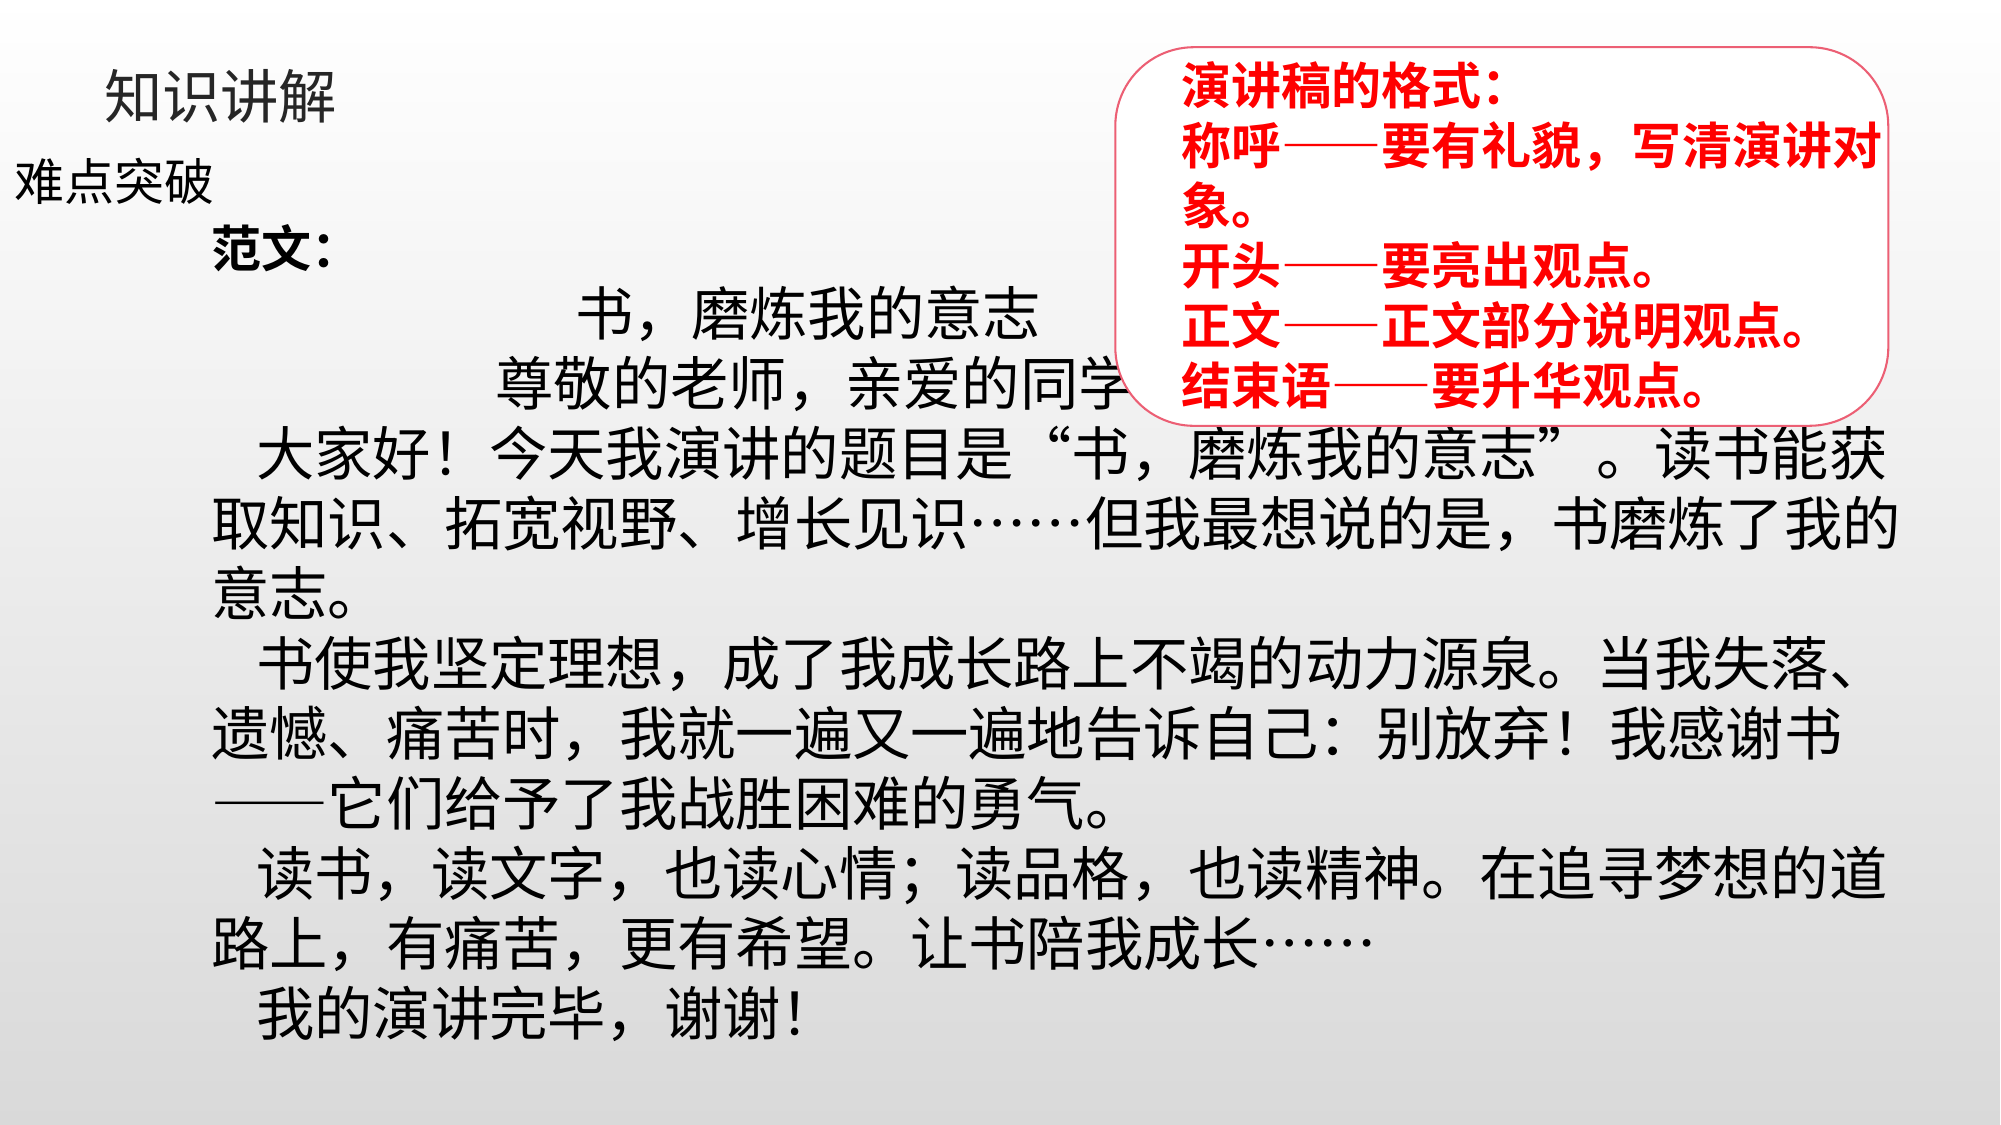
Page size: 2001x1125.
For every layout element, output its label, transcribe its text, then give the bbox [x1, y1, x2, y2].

text_box 知识讲解 [89, 52, 391, 138]
text_box 难点突破 [0, 113, 275, 218]
text_box 范文： 书，磨炼我的意志 尊敬的老师，亲爱的同学们： 大家好！今天我演讲的题目是“书，磨炼我的意志”。读书能获取知识、拓宽视野、增长见识……但我最想说的是，书磨炼了我的意志。 书使我坚定理想，成了我成长路上不竭的动力源泉。当我失落、遗憾、痛苦时，我就一遍又一遍地告诉自己：别放弃！我感谢书——它们给予了我战胜困难的勇气。 读书，读文字，也读心情；读品格，也读精神。在追寻梦想的道路上，有痛苦，更有希望。让书陪我成长…… 我的演讲完毕，谢谢！ [196, 209, 1927, 1055]
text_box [1115, 47, 1911, 426]
